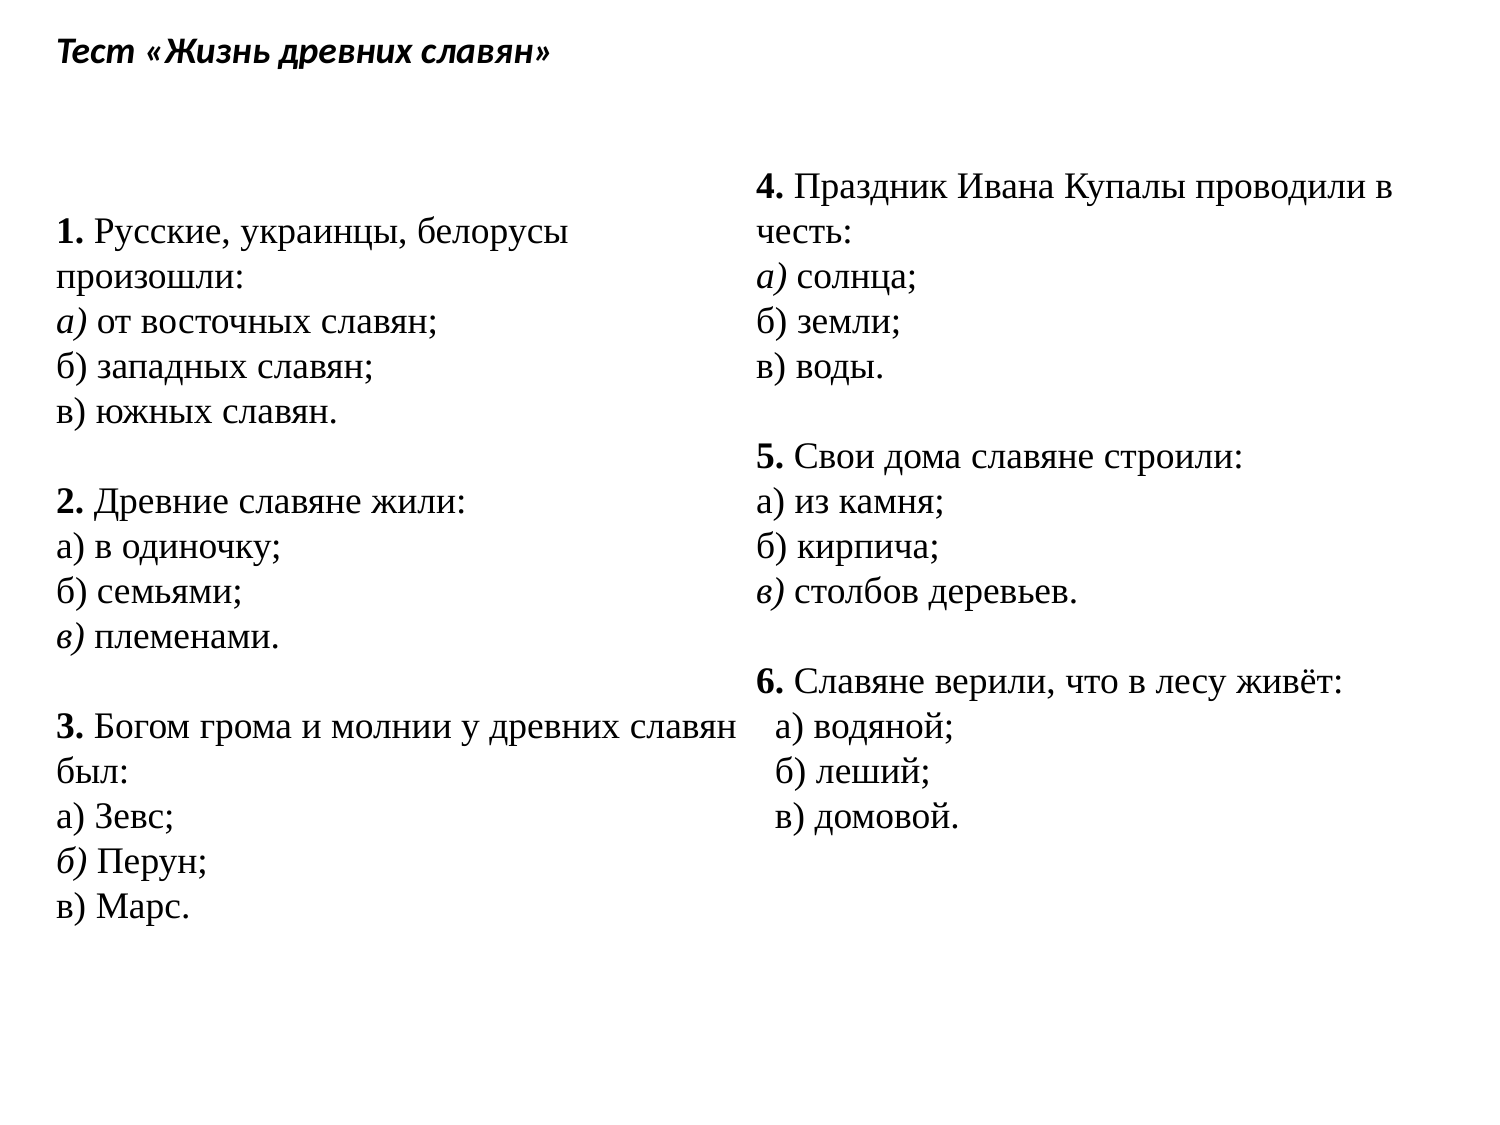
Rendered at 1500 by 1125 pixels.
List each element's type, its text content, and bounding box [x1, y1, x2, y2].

text_box Тест «Жизнь древних славян» 1. Русские, украинцы, белорусы произошли: а) от восточных славян; б) западных славян; в) южных славян. 2. Древние славяне жили: а) в одиночку; б) семьями; в) племенами. 3. Богом грома и молнии у древних славян был: а) Зевс; б) Перун; в) Марс. 4. Праздник Ивана Купалы проводили в честь: а) солнца; б) земли; в) воды. 5. Свои дома славяне строили: а) из камня; б) кирпича; в) столбов деревьев. 6. Славяне верили, что в лесу живёт: а) водяной; б) леший; в) домовой. [41, 19, 1471, 1125]
